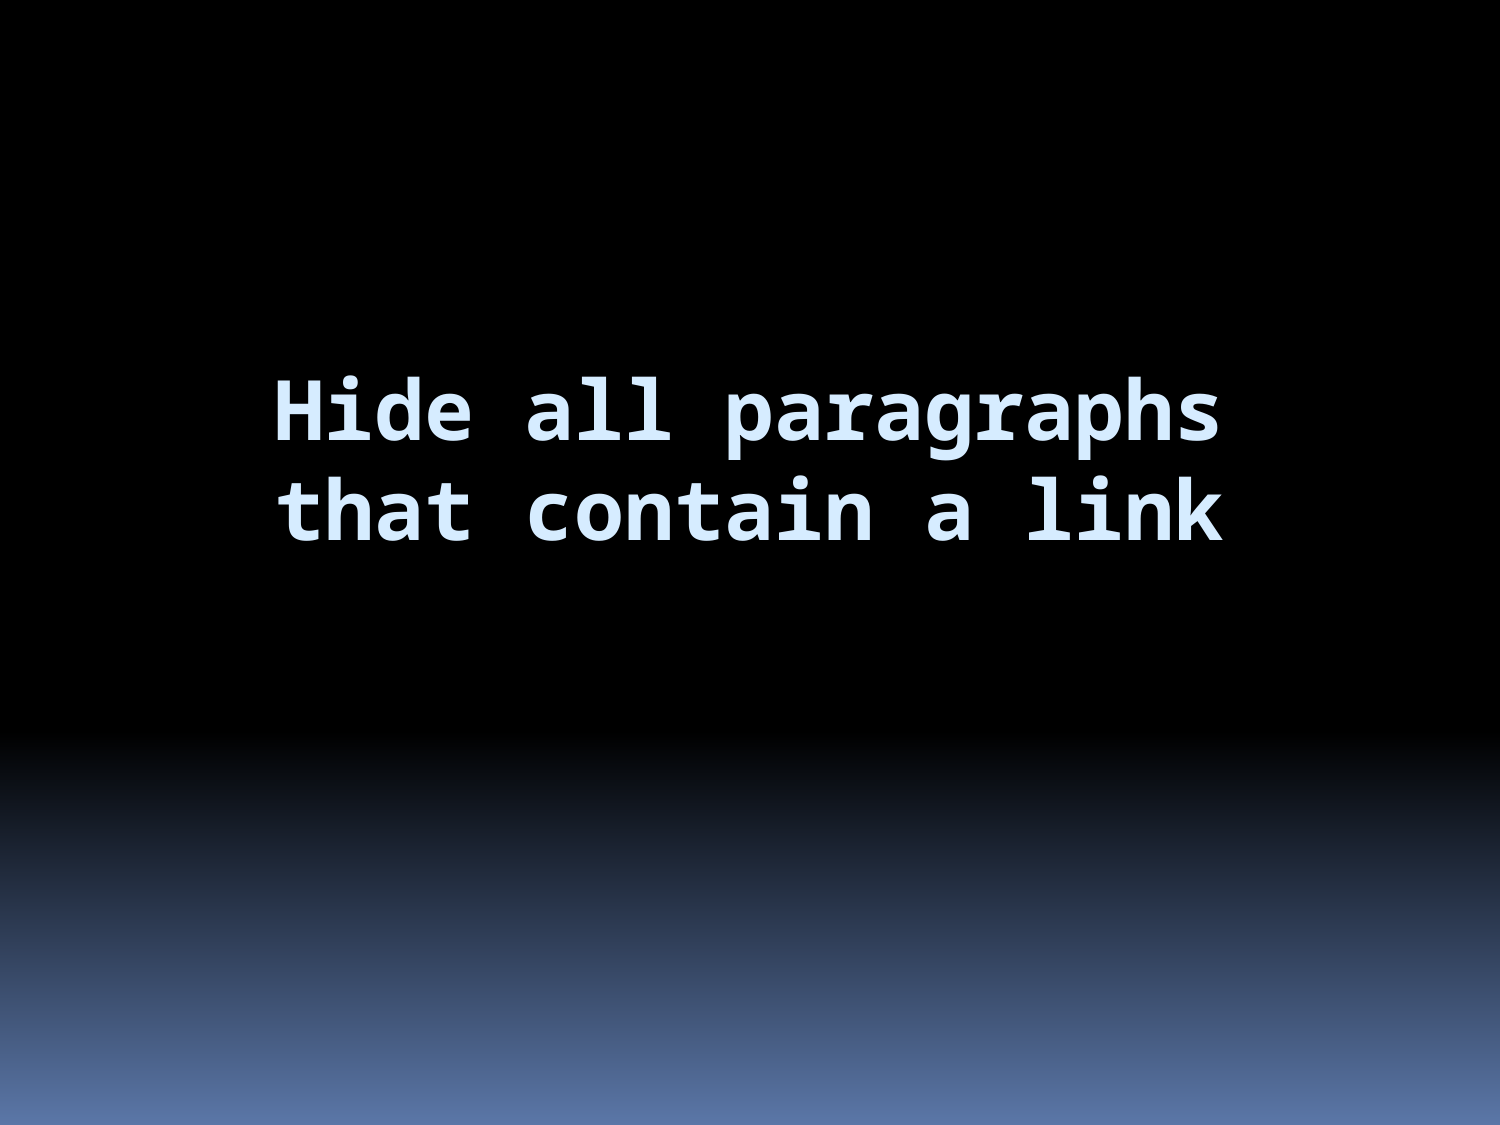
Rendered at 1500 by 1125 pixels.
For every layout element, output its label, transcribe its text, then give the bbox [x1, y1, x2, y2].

title Hide all paragraphs that contain a link [112, 350, 1388, 674]
